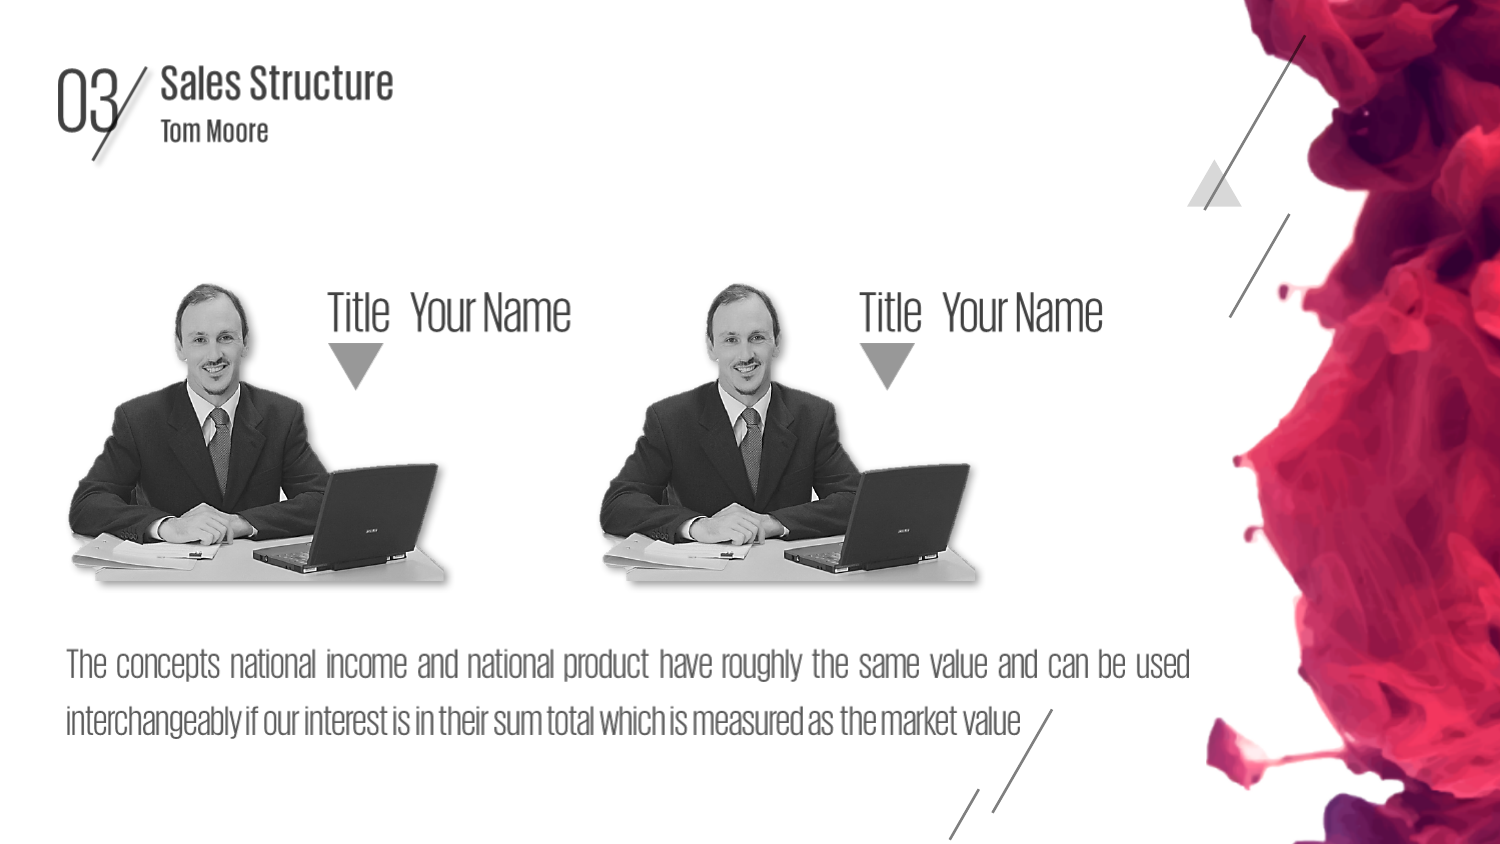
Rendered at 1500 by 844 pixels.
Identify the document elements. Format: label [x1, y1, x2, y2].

text_box [1204, 35, 1306, 211]
text_box [992, 774, 1053, 814]
text_box [949, 788, 980, 840]
picture [40, 0, 1500, 844]
picture [0, 4, 605, 198]
text_box [1229, 213, 1290, 318]
